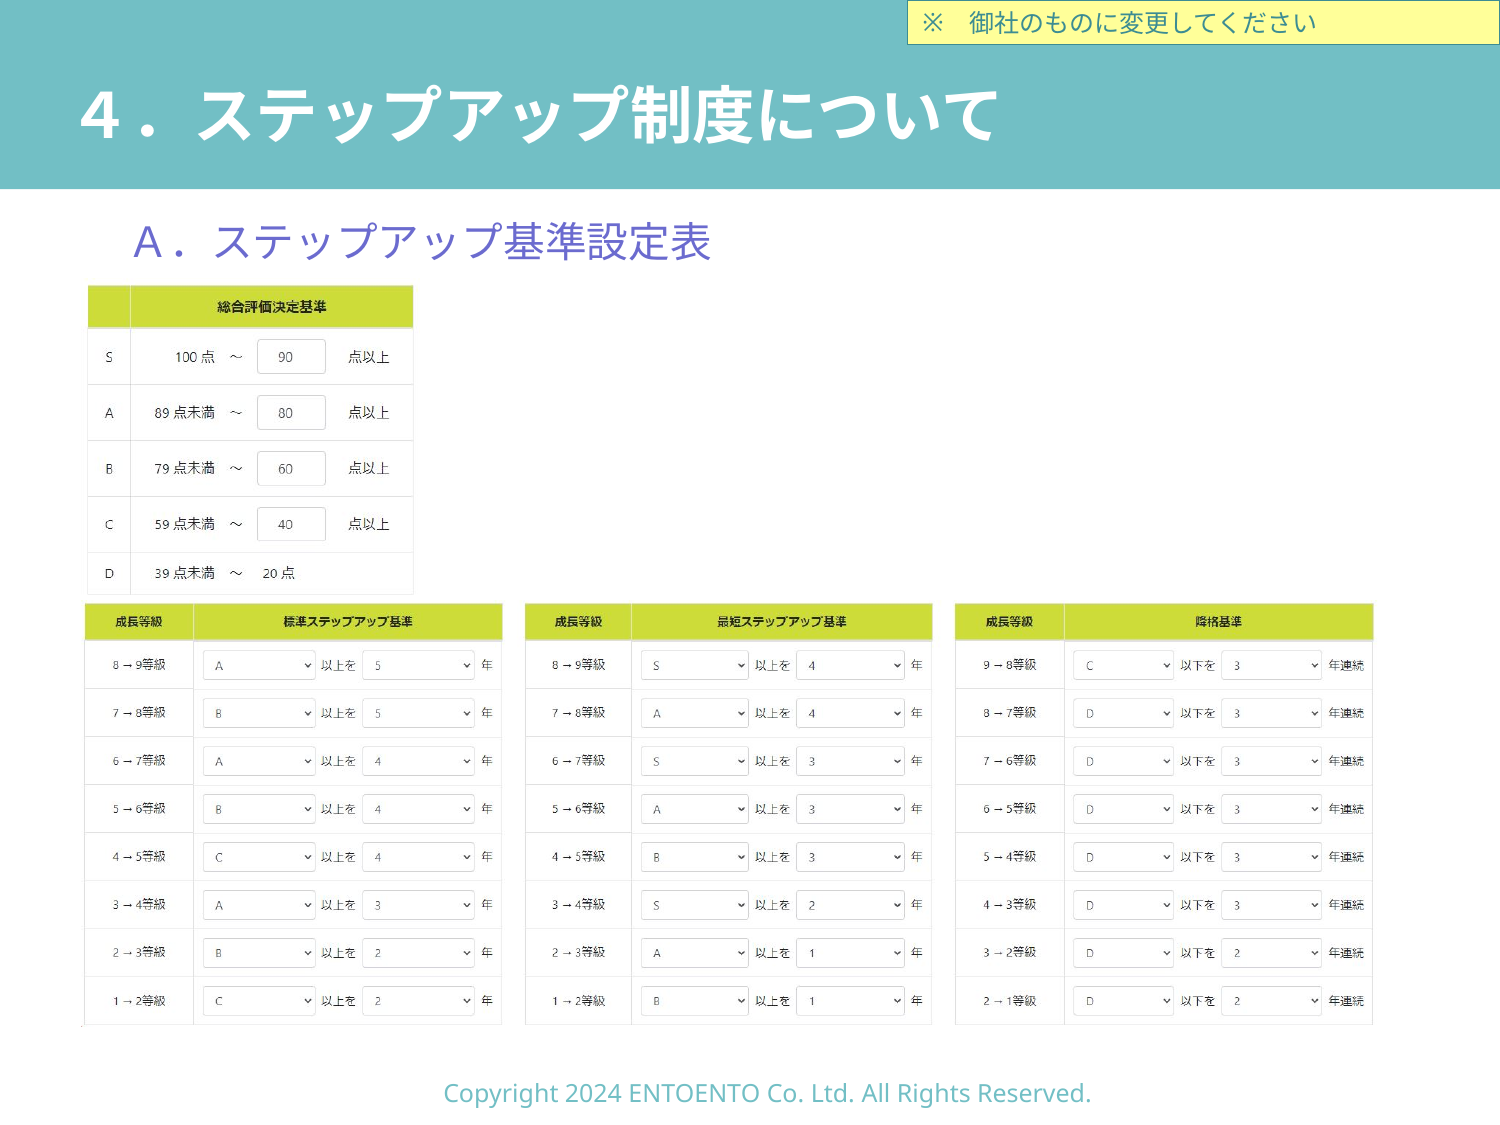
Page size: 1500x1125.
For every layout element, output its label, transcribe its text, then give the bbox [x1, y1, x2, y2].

list Ａ．ステップアップ基準設定表 [112, 208, 1388, 1012]
text_box 御社のものに変更してください [907, 0, 1500, 45]
picture [80, 278, 1380, 1027]
footer Copyright 2024 ENTOENTO Co. Ltd. All Rights Reserved. [206, 1070, 1331, 1121]
title ４．ステップアップ制度について [53, 42, 1388, 185]
